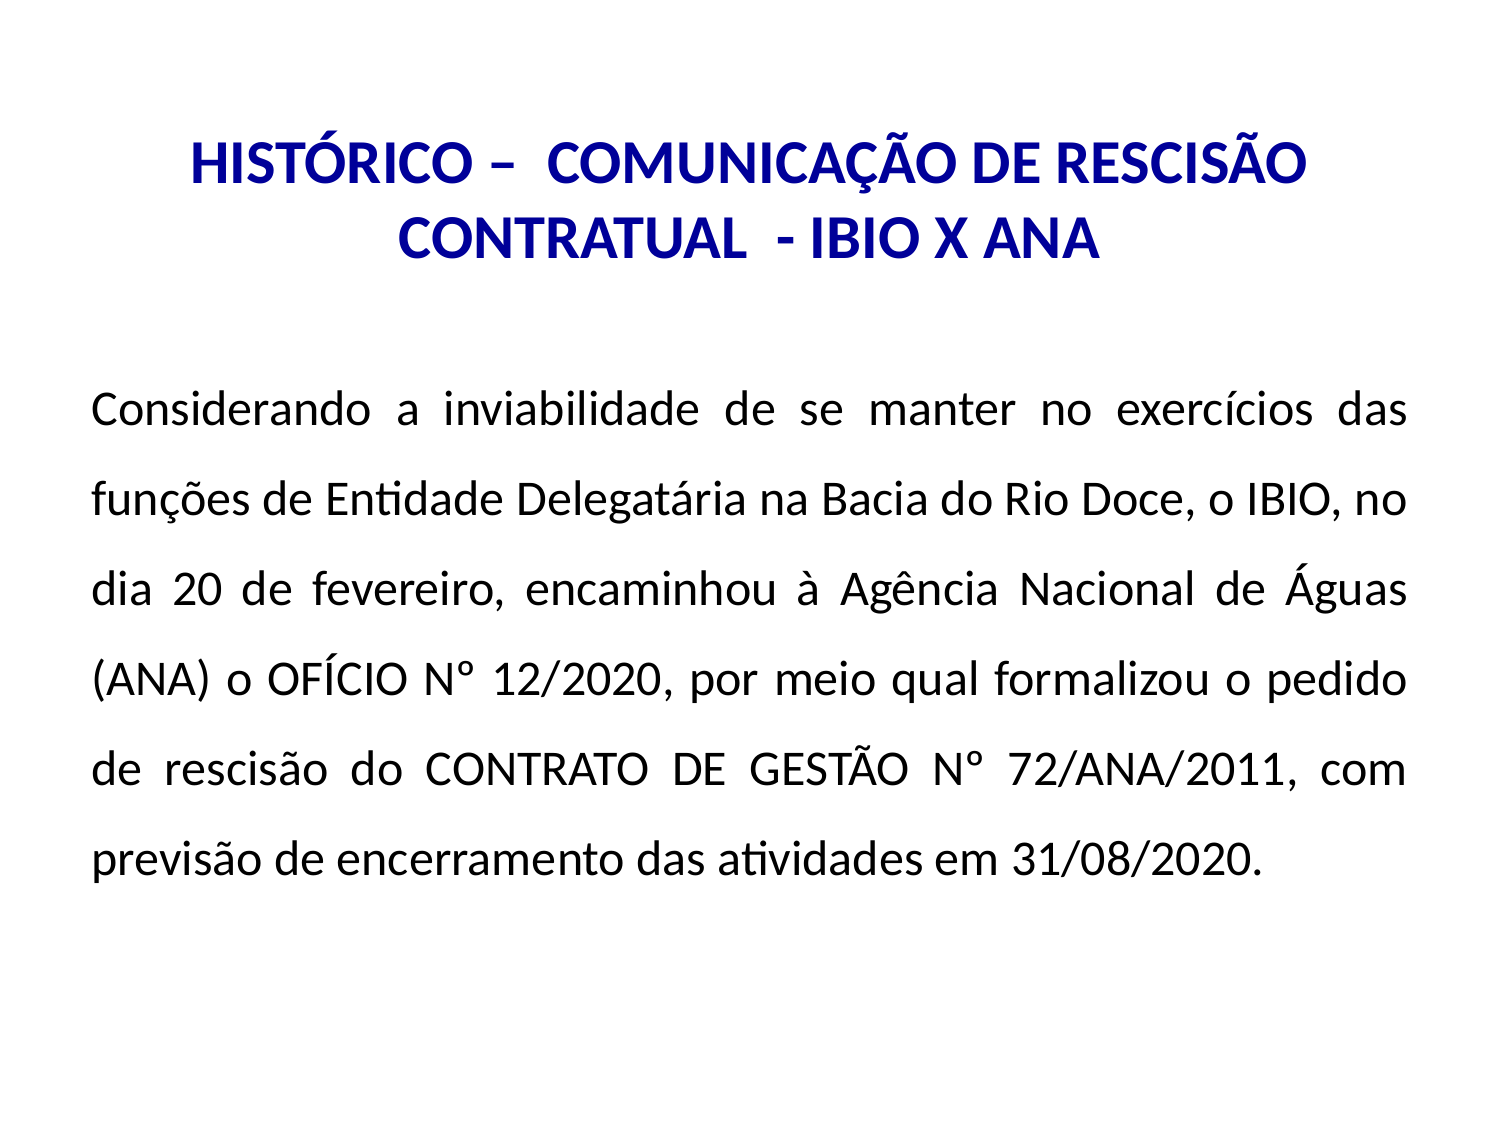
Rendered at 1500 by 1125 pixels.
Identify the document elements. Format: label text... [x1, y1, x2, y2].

text_box Considerando a inviabilidade de se manter no exercícios das funções de Entidade Delegatária na Bacia do Rio Doce, o IBIO, no dia 20 de fevereiro, encaminhou à Agência Nacional de Águas (ANA) o OFÍCIO Nº 12/2020, por meio qual formalizou o pedido de rescisão do CONTRATO DE GESTÃO Nº 72/ANA/2011, com previsão de encerramento das atividades em 31/08/2020. [76, 338, 1424, 893]
text_box HISTÓRICO – COMUNICAÇÃO DE RESCISÃO CONTRATUAL - IBIO X ANA [53, 113, 1447, 279]
